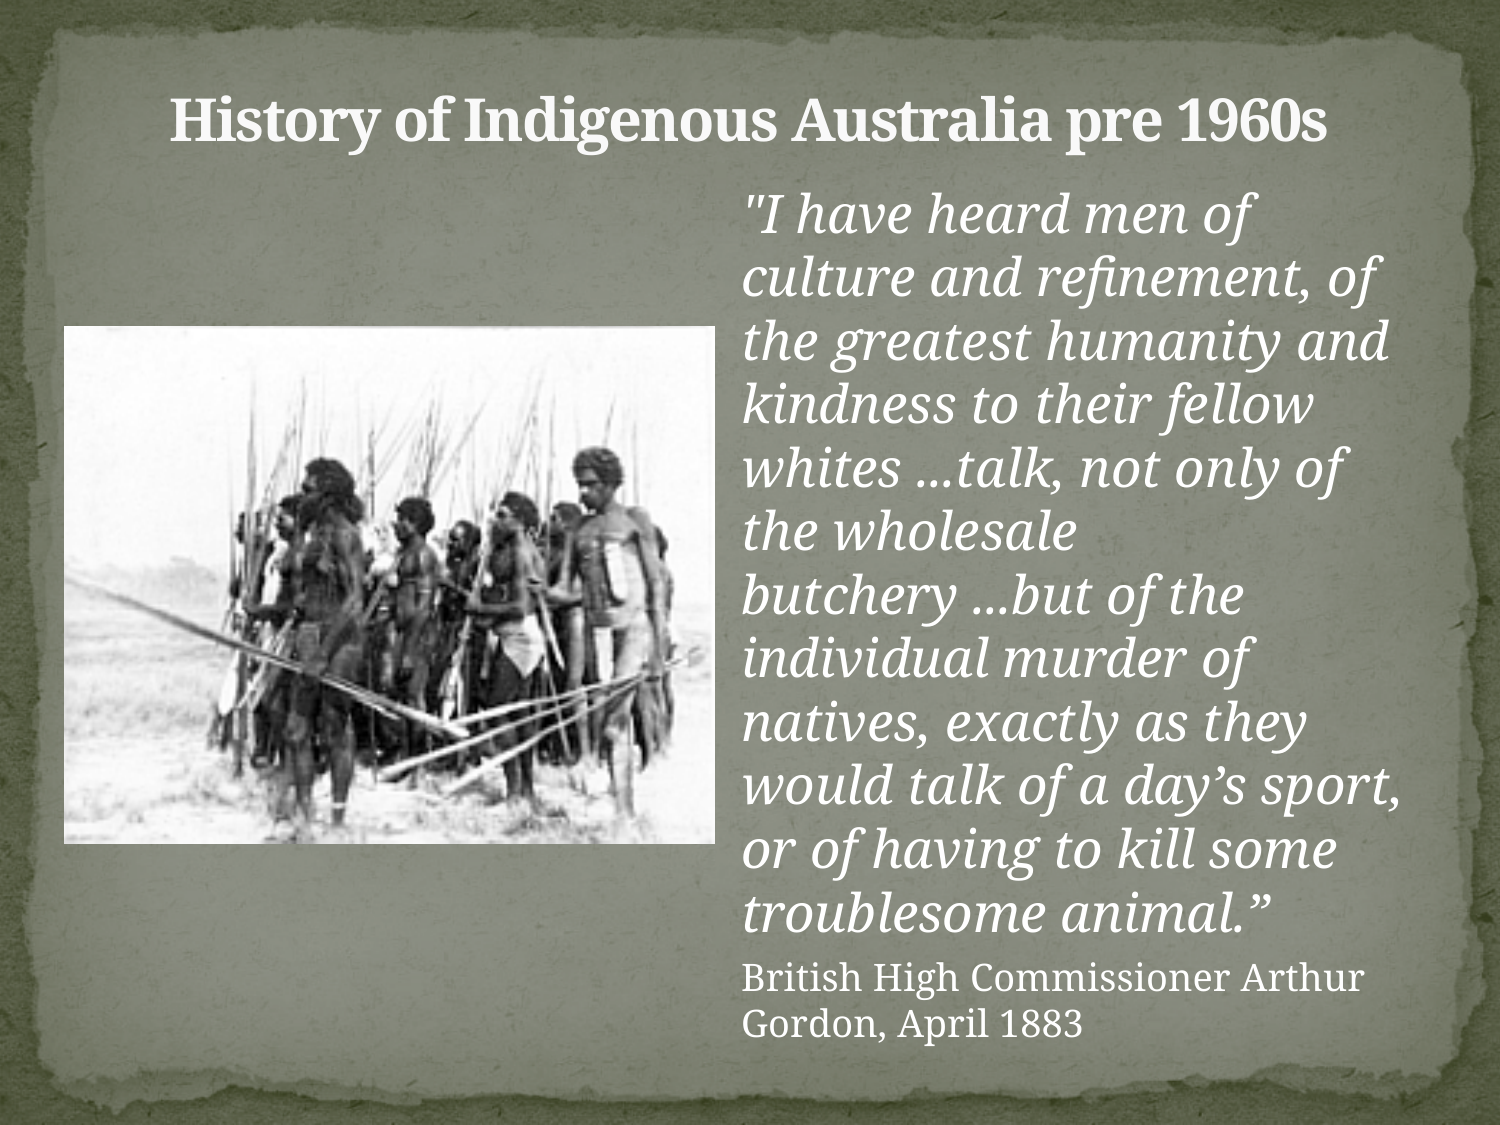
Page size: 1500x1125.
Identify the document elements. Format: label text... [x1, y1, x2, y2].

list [67, 329, 714, 843]
list "I have heard men of culture and refinement, of the greatest humanity and kindness to their fellow whites ...talk, not only of the wholesale butchery ...but of the individual murder of natives, exactly as they would talk of a day’s sport, or of having to kill some troublesome animal.” British High Commissioner Arthur Gordon, April 1883 [726, 172, 1429, 1071]
title History of Indigenous Australia pre 1960s [74, 24, 1425, 161]
